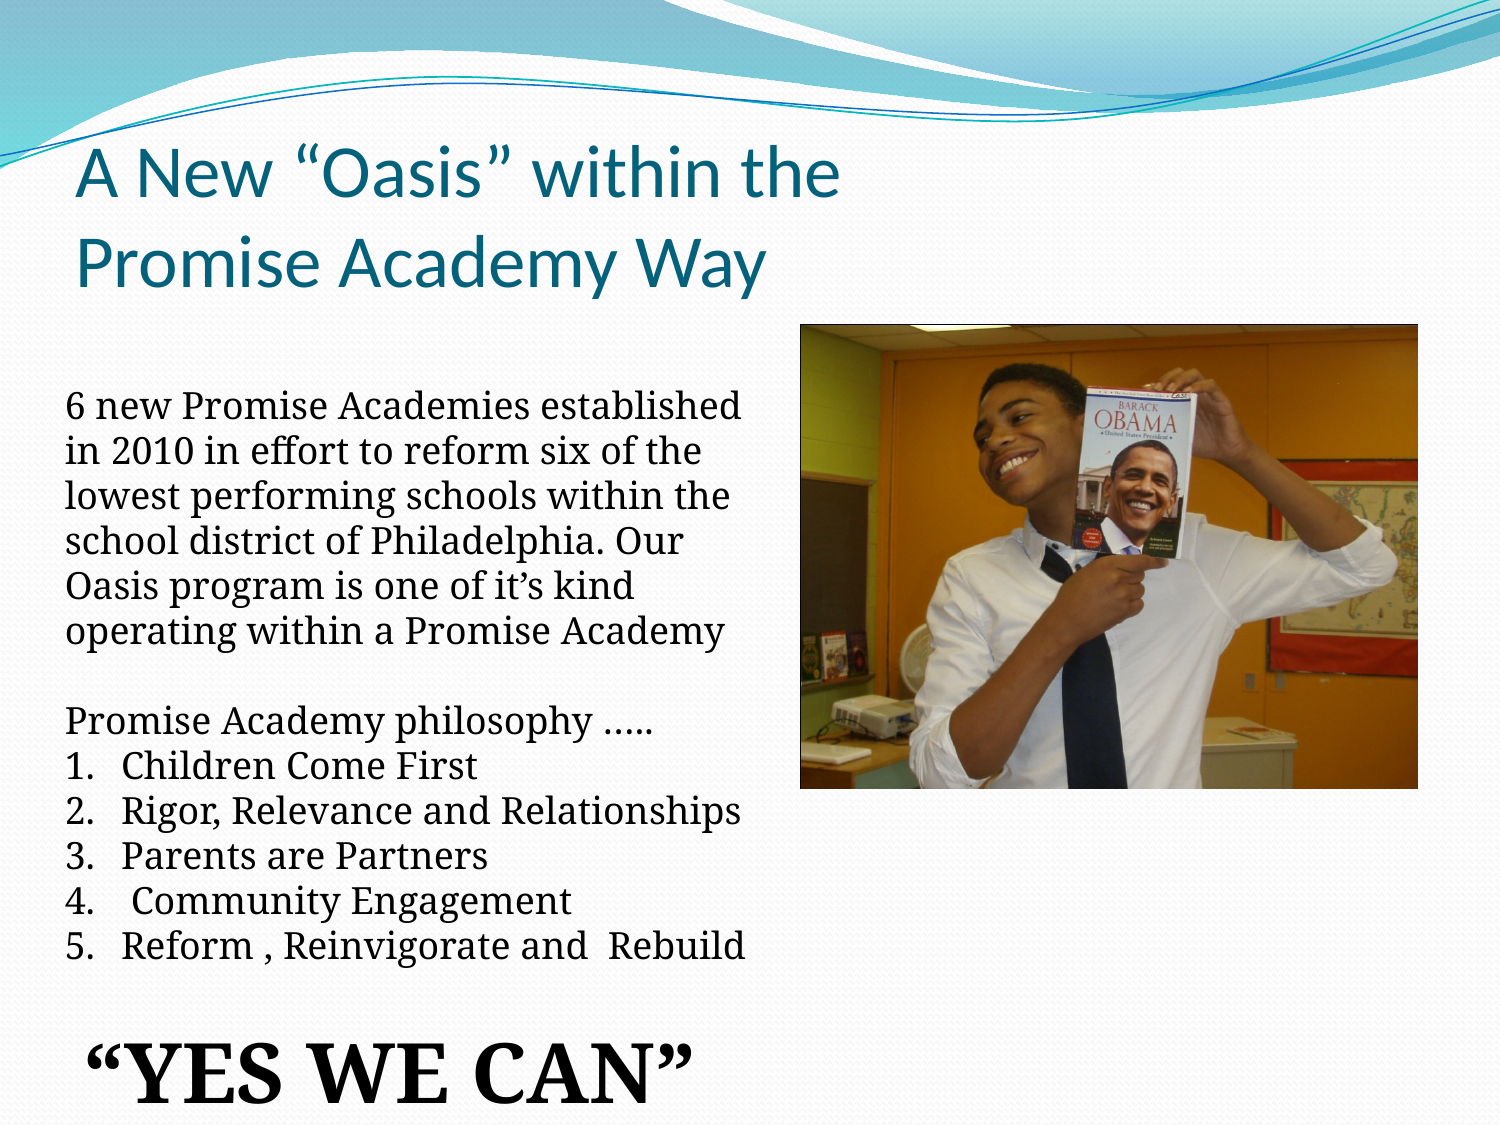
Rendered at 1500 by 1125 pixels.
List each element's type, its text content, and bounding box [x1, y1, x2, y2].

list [799, 324, 1418, 789]
title A New “Oasis” within the Promise Academy Way [75, 115, 1425, 303]
text_box 6 new Promise Academies established in 2010 in effort to reform six of the lowest performing schools within the school district of Philadelphia. Our Oasis program is one of it’s kind operating within a Promise Academy Promise Academy philosophy ….. Children Come First Rigor, Relevance and Relationships Parents are Partners Community Engagement Reform , Reinvigorate and Rebuild “YES WE CAN” [50, 374, 775, 1125]
